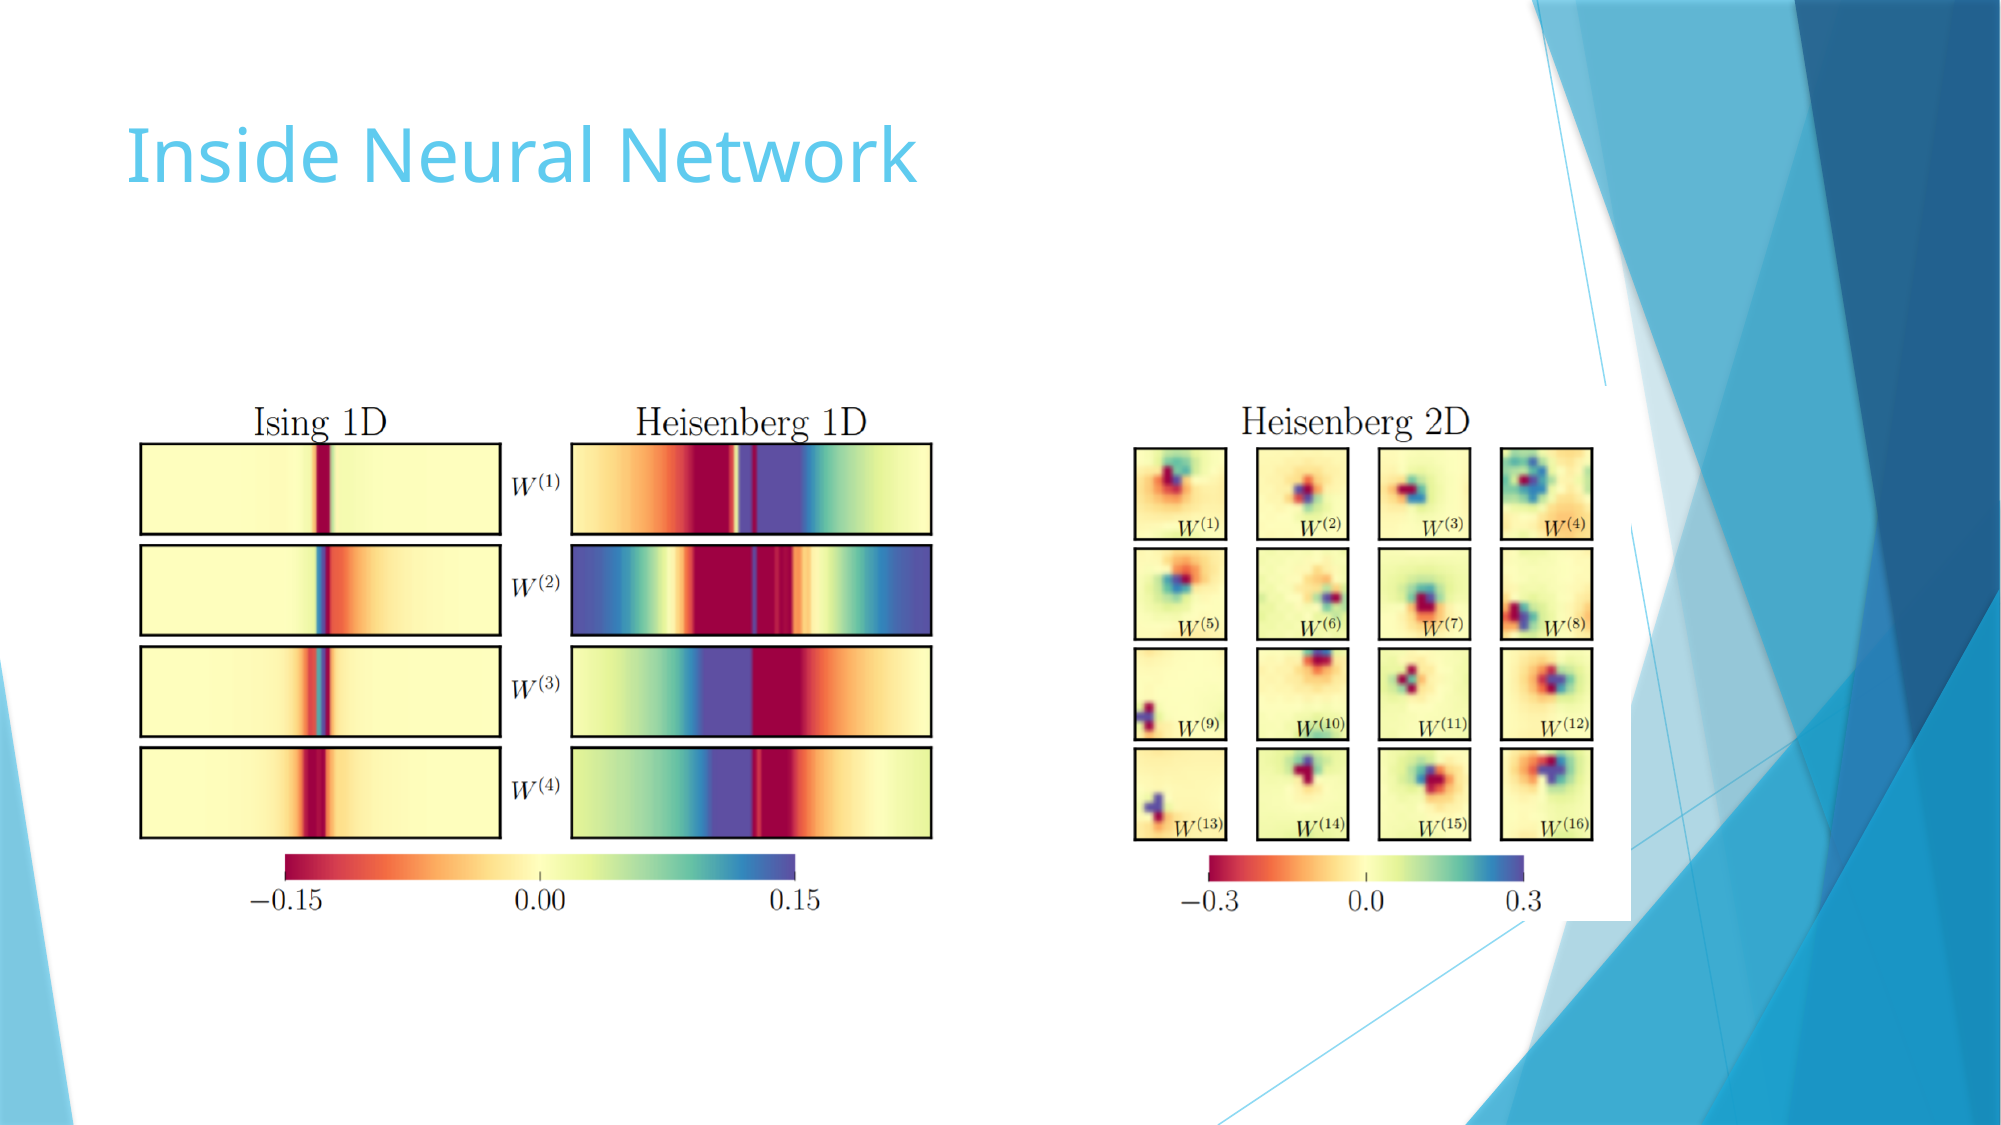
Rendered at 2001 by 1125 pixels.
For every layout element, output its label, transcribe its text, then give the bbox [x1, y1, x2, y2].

title Inside Neural Network [111, 99, 1522, 317]
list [110, 386, 1632, 921]
